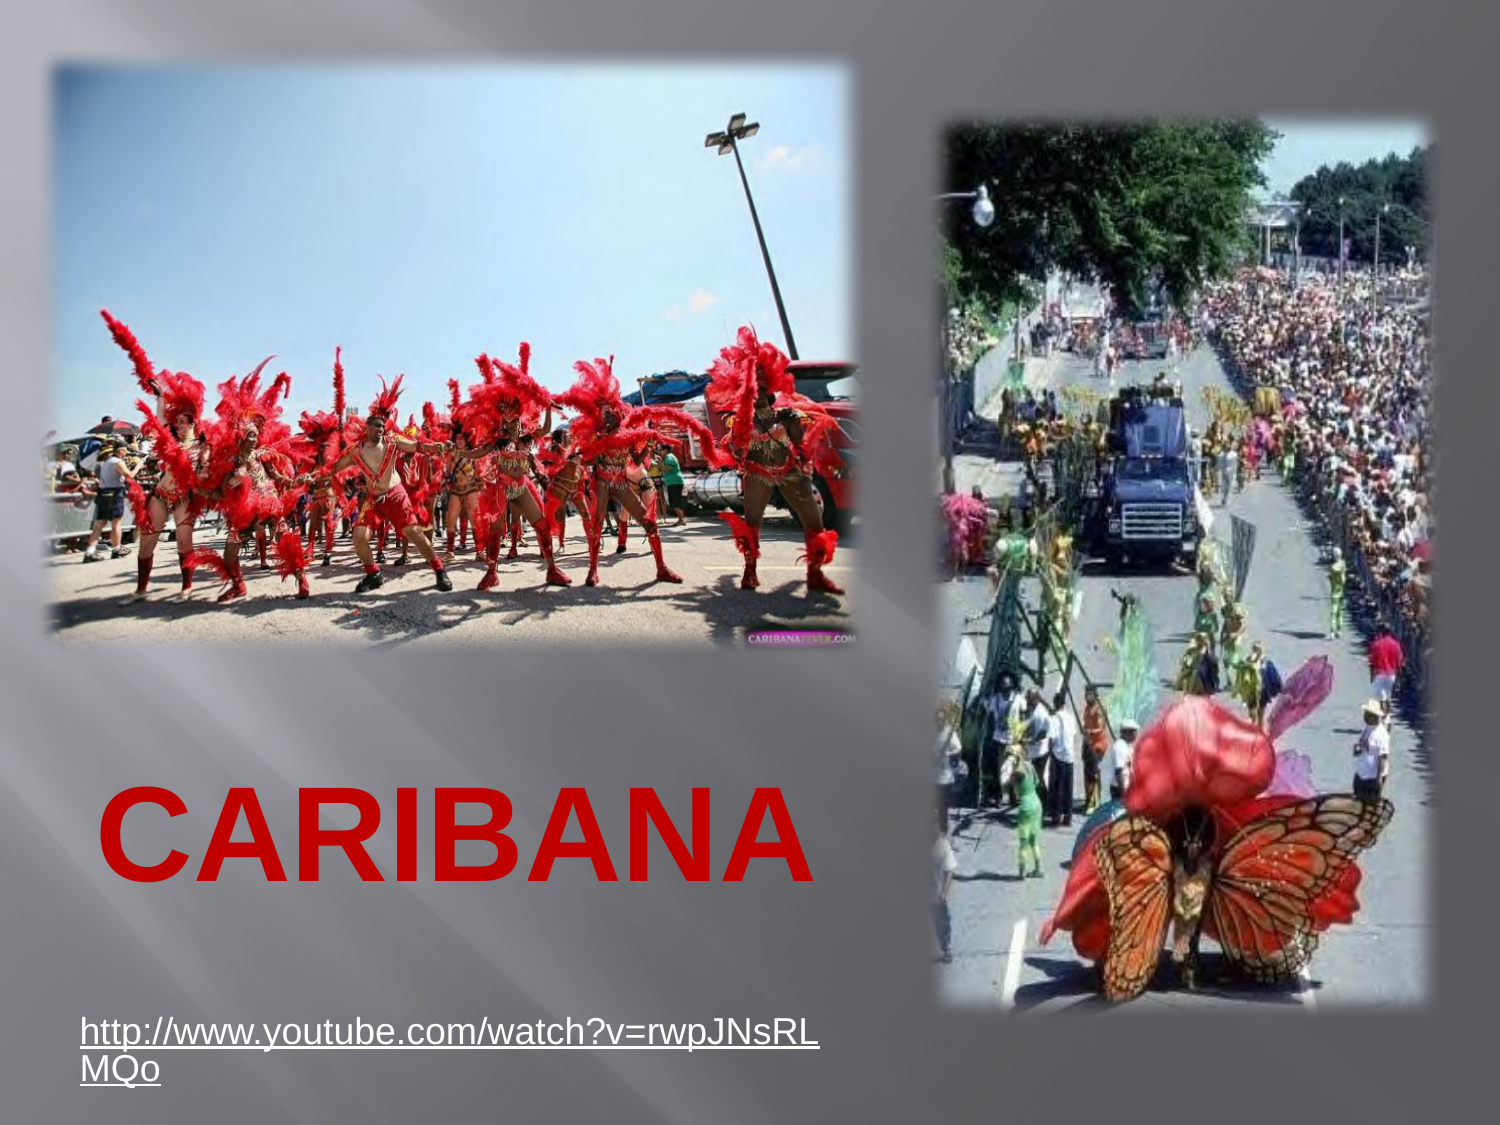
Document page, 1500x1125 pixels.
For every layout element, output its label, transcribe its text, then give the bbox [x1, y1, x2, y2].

picture [925, 105, 1442, 1020]
text_box http://www.youtube.com/watch?v=rwpJNsRLMQo [64, 999, 857, 1105]
picture [34, 46, 868, 657]
text_box CARIBANA [46, 738, 866, 916]
